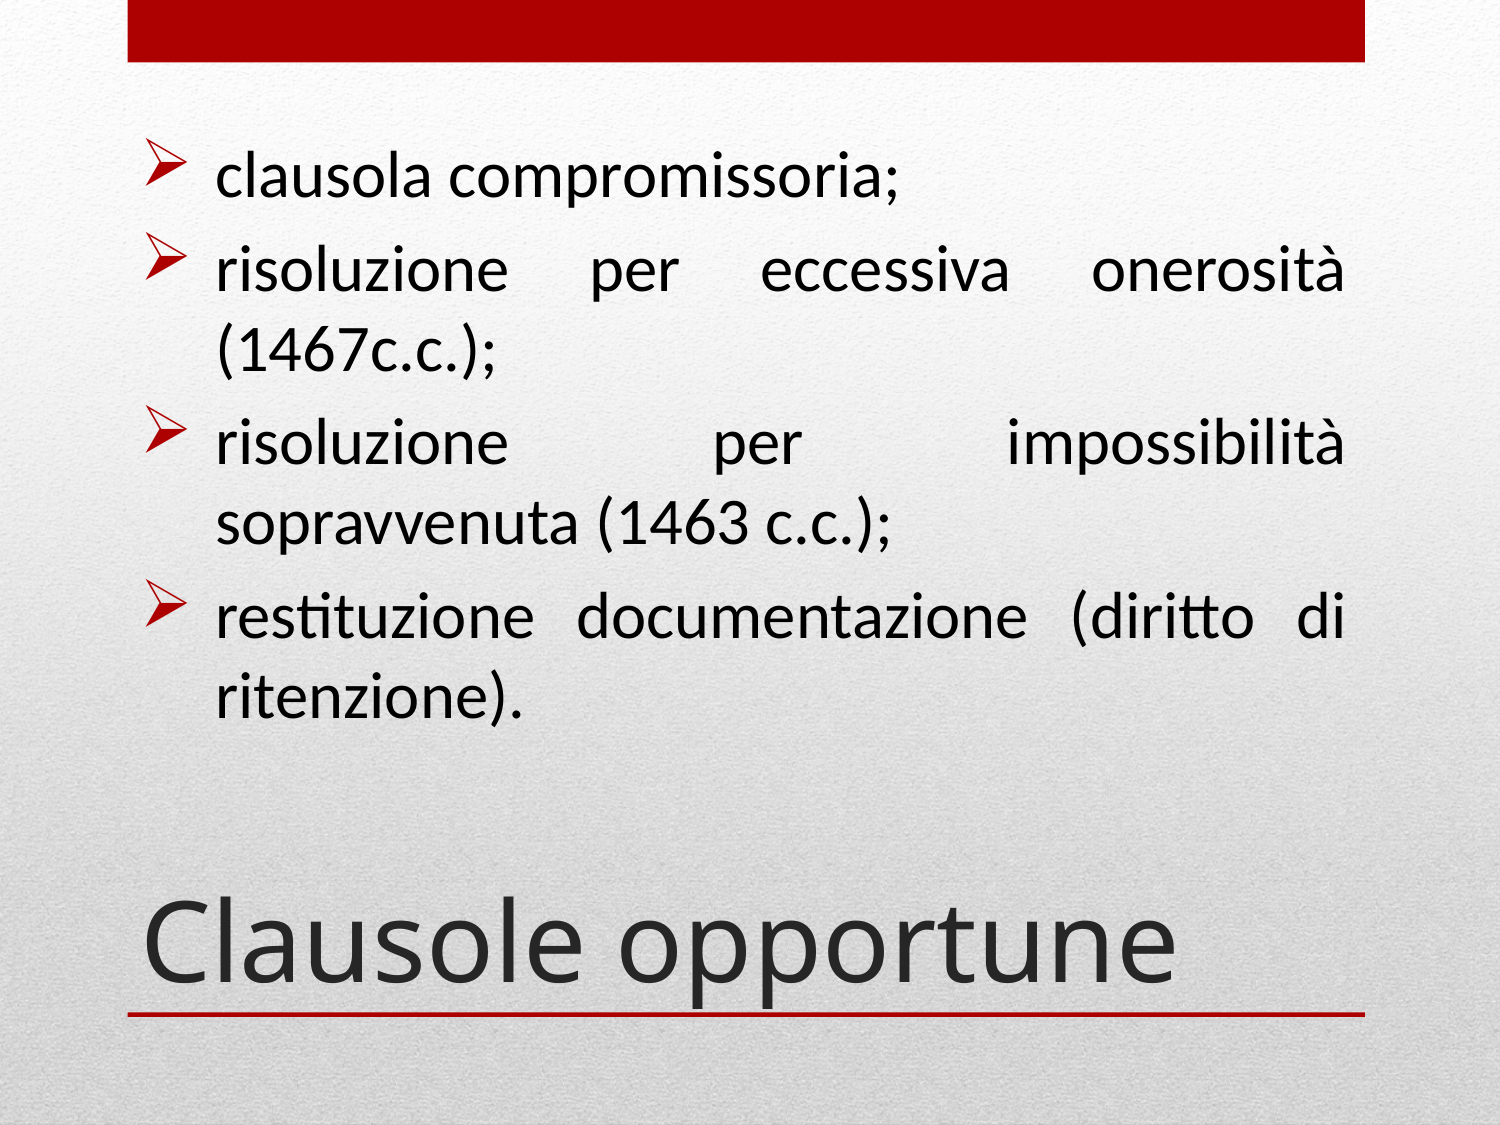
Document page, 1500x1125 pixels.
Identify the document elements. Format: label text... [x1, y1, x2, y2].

list clausola compromissoria; risoluzione per eccessiva onerosità (1467c.c.); risoluzione per impossibilità sopravvenuta (1463 c.c.); restituzione documentazione (diritto di ritenzione). [125, 112, 1363, 750]
title Clausole opportune [125, 750, 1238, 1013]
